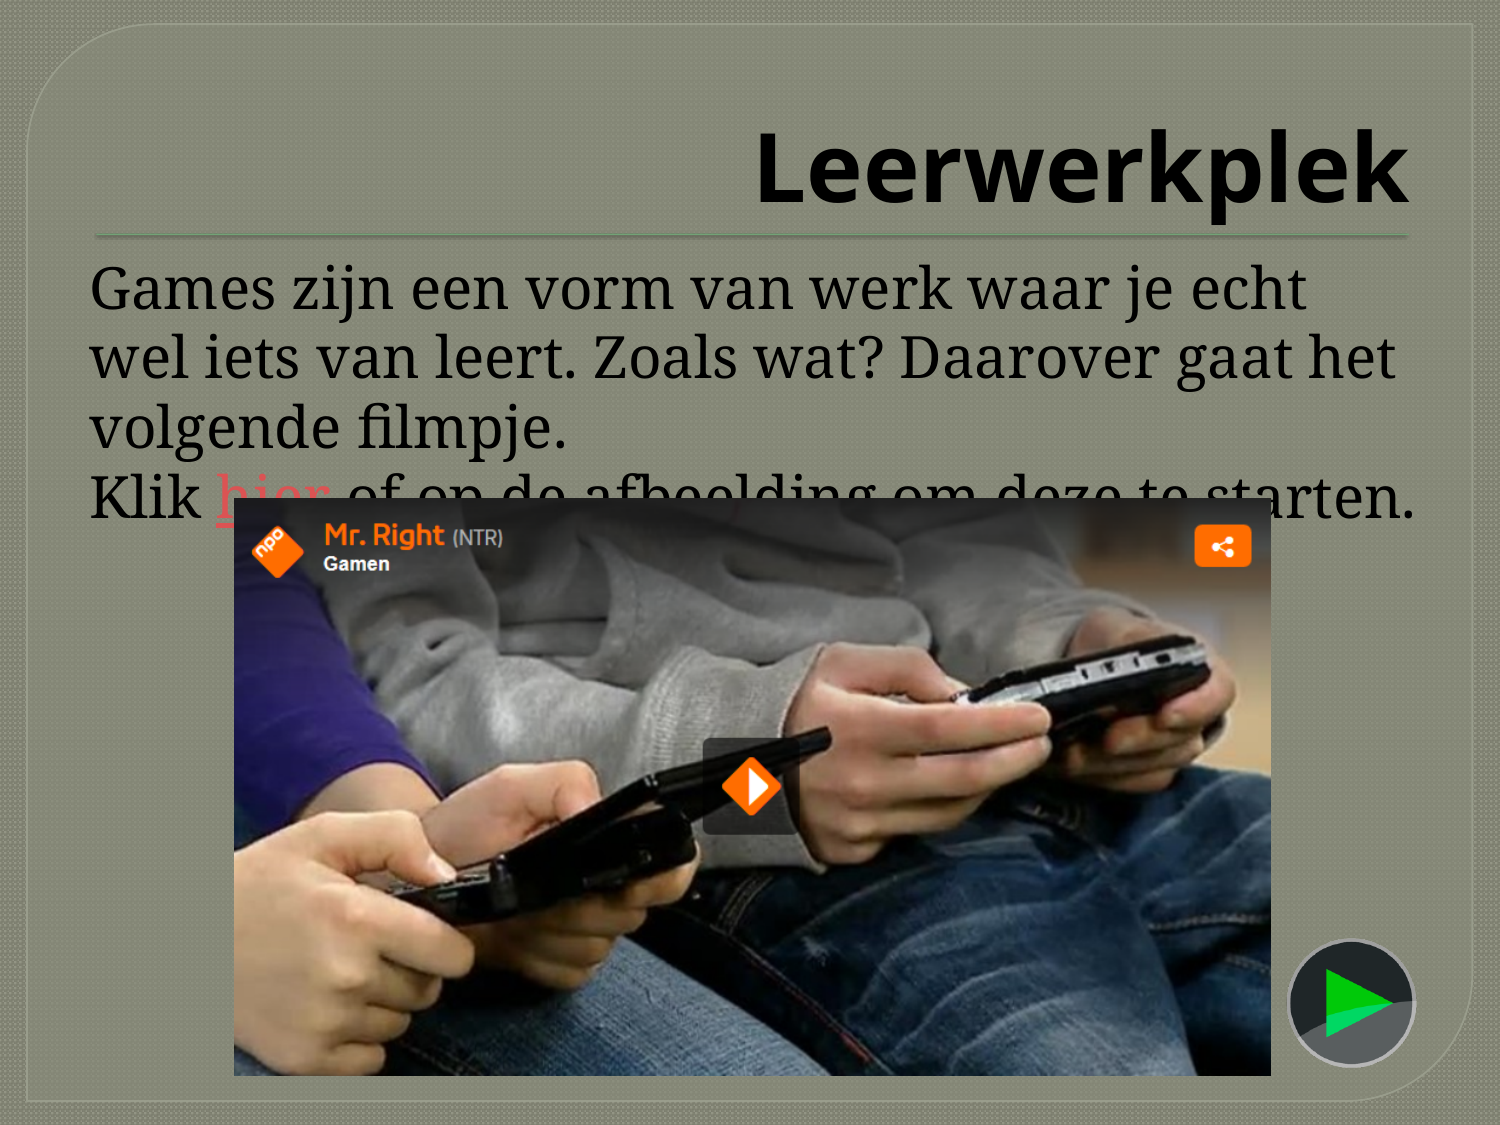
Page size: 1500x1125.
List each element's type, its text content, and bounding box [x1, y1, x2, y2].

title Leerwerkplek [75, 41, 1425, 230]
list Games zijn een vorm van werk waar je echt wel iets van leert. Zoals wat? Daarover gaat het volgende filmpje. Klik hier of op de afbeelding om deze te starten. [75, 243, 1436, 1106]
picture [233, 498, 1434, 1085]
